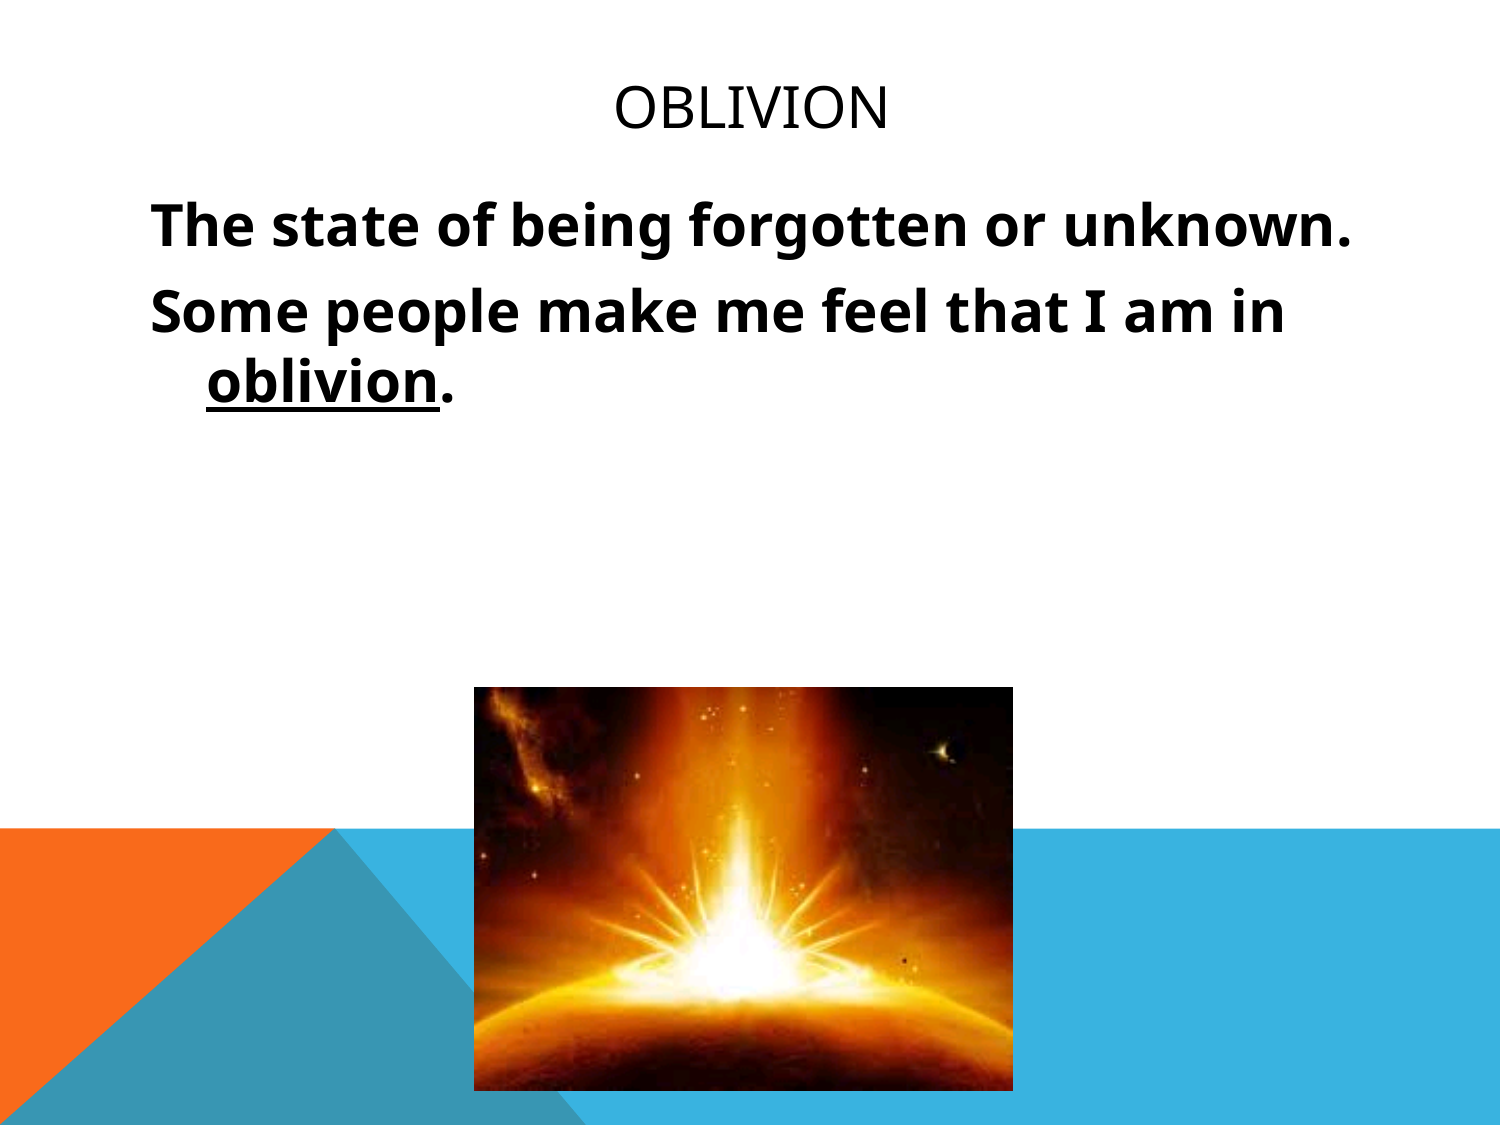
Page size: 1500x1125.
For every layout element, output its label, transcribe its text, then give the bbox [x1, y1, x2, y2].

list The state of being forgotten or unknown. Some people make me feel that I am in oblivion. [135, 180, 1369, 768]
title oblivion [135, 60, 1369, 150]
picture [474, 687, 1013, 1091]
